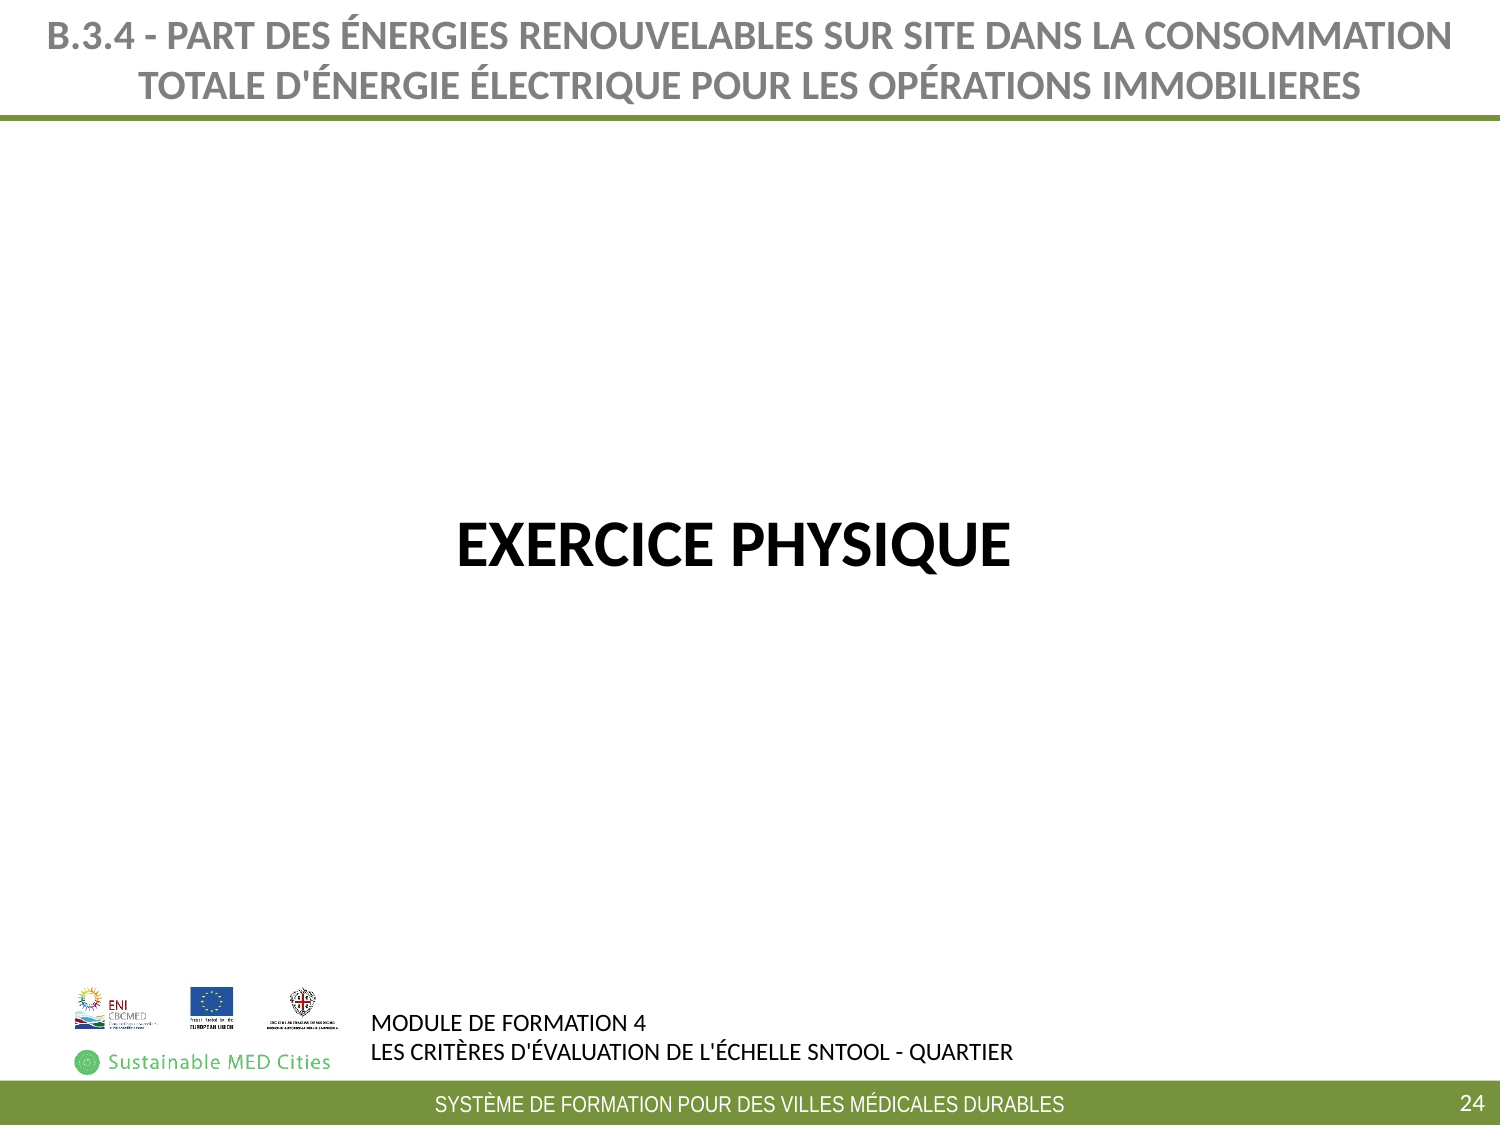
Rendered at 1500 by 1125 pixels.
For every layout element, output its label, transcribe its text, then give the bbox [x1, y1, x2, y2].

picture [62, 978, 356, 1080]
title B.3.4 - PART DES ÉNERGIES RENOUVELABLES SUR SITE DANS LA CONSOMMATION TOTALE D'ÉNERGIE ÉLECTRIQUE POUR LES OPÉRATIONS IMMOBILIERES [0, 0, 1500, 117]
list EXERCICE PHYSIQUE [43, 262, 1425, 944]
slide_number ‹#› [1149, 1076, 1500, 1125]
